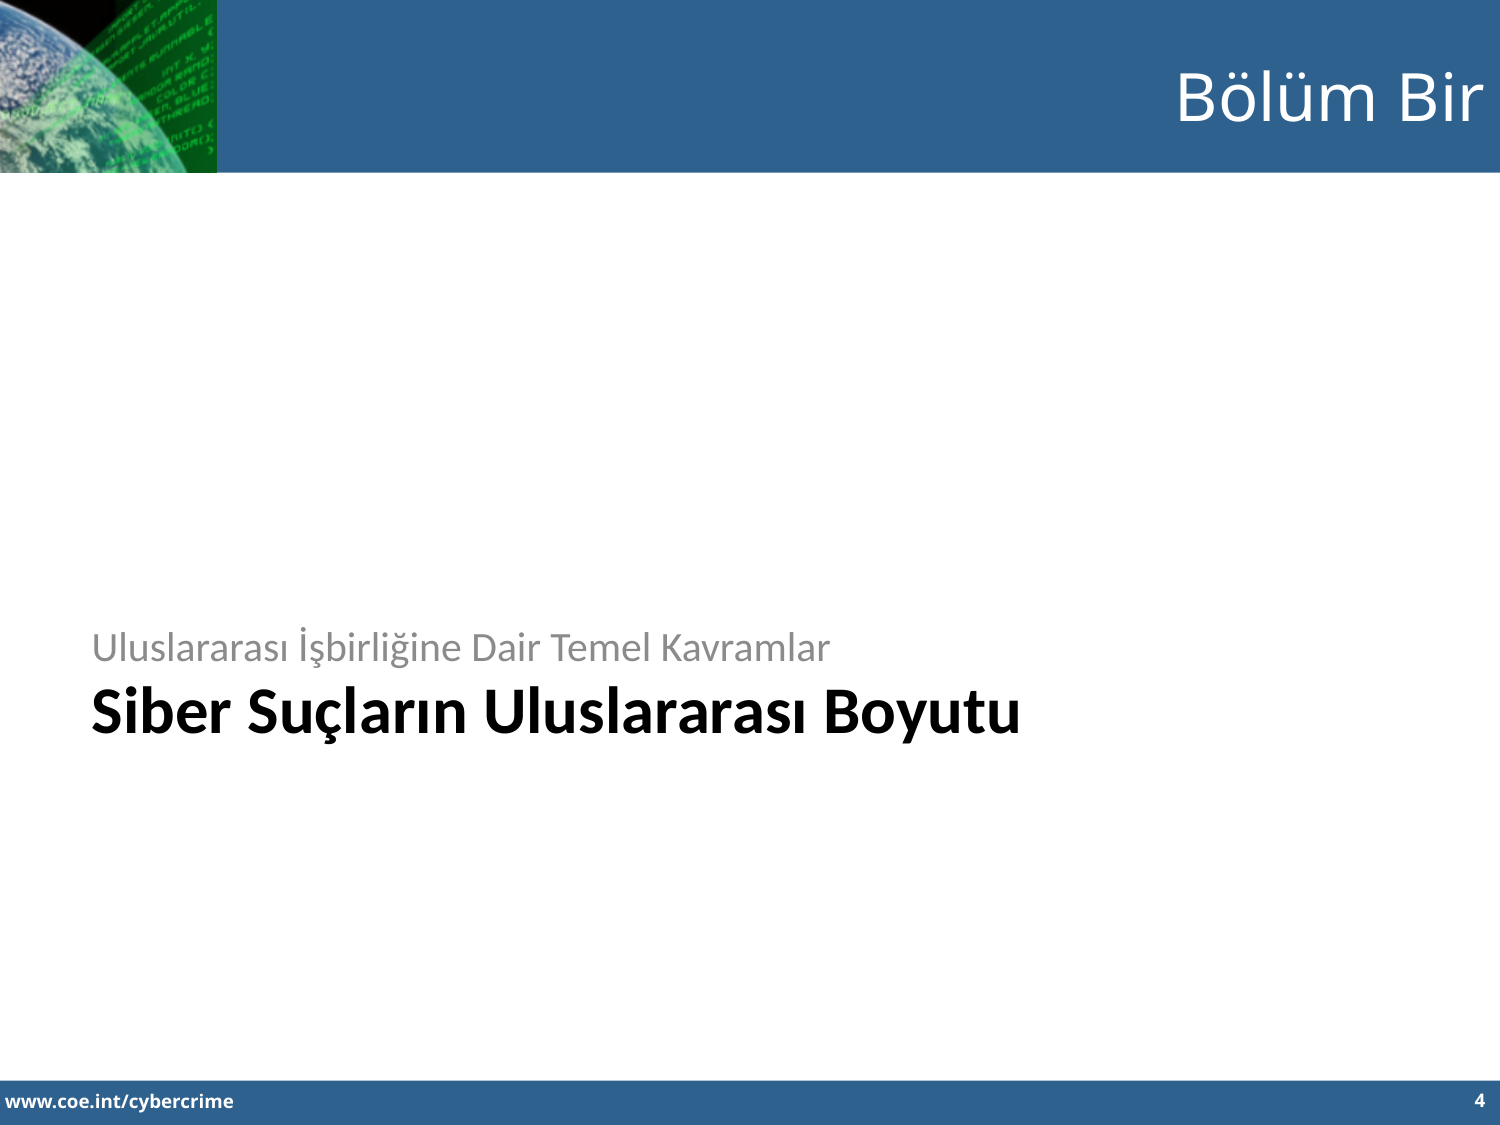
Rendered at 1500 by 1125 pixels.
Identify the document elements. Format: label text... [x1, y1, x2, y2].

picture [0, 1, 217, 173]
text_box Siber Suçların Uluslararası Boyutu [76, 675, 1500, 754]
text_box Bölüm Bir [309, 18, 1500, 171]
text_box Uluslararası İşbirliğine Dair Temel Kavramlar [76, 617, 1352, 675]
slide_number 4 [1149, 1081, 1500, 1125]
